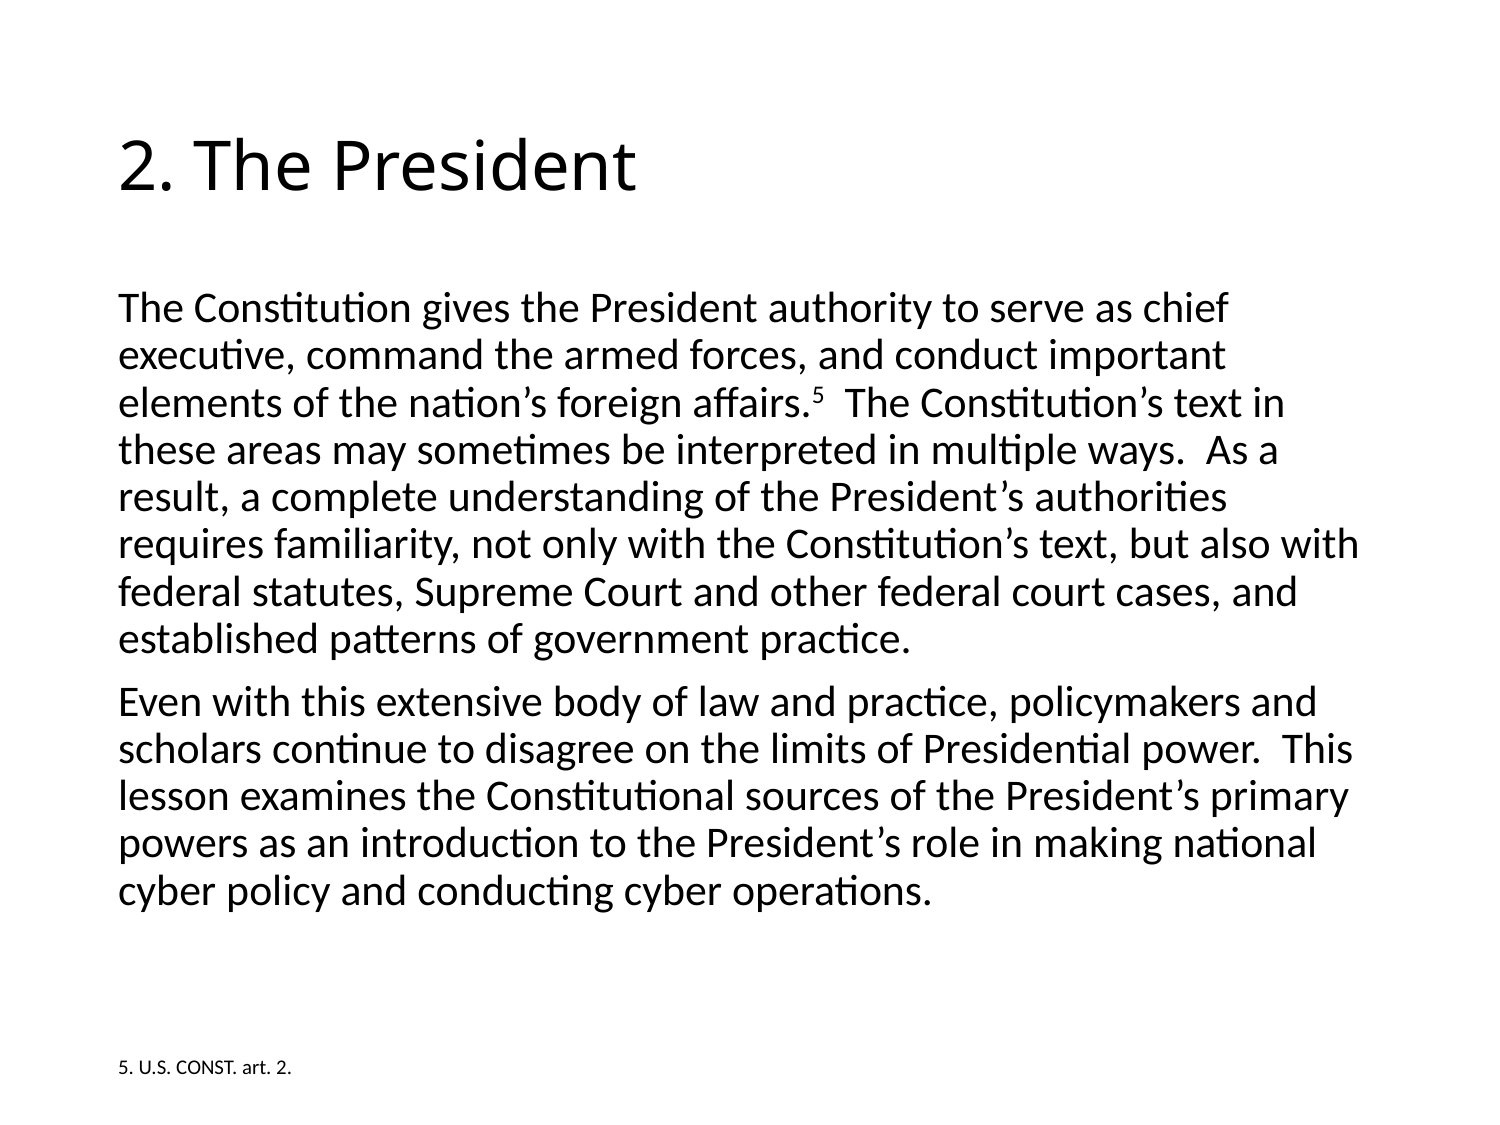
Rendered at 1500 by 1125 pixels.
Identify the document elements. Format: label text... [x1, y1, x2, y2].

title 2. The President [102, 59, 1421, 278]
list The Constitution gives the President authority to serve as chief executive, command the armed forces, and conduct important elements of the nation’s foreign affairs.5 The Constitution’s text in these areas may sometimes be interpreted in multiple ways. As a result, a complete understanding of the President’s authorities requires familiarity, not only with the Constitution’s text, but also with federal statutes, Supreme Court and other federal court cases, and established patterns of government practice. Even with this extensive body of law and practice, policymakers and scholars continue to disagree on the limits of Presidential power. This lesson examines the Constitutional sources of the President’s primary powers as an introduction to the President’s role in making national cyber policy and conducting cyber operations. 5. U.S. Const. art. 2. [102, 277, 1398, 992]
